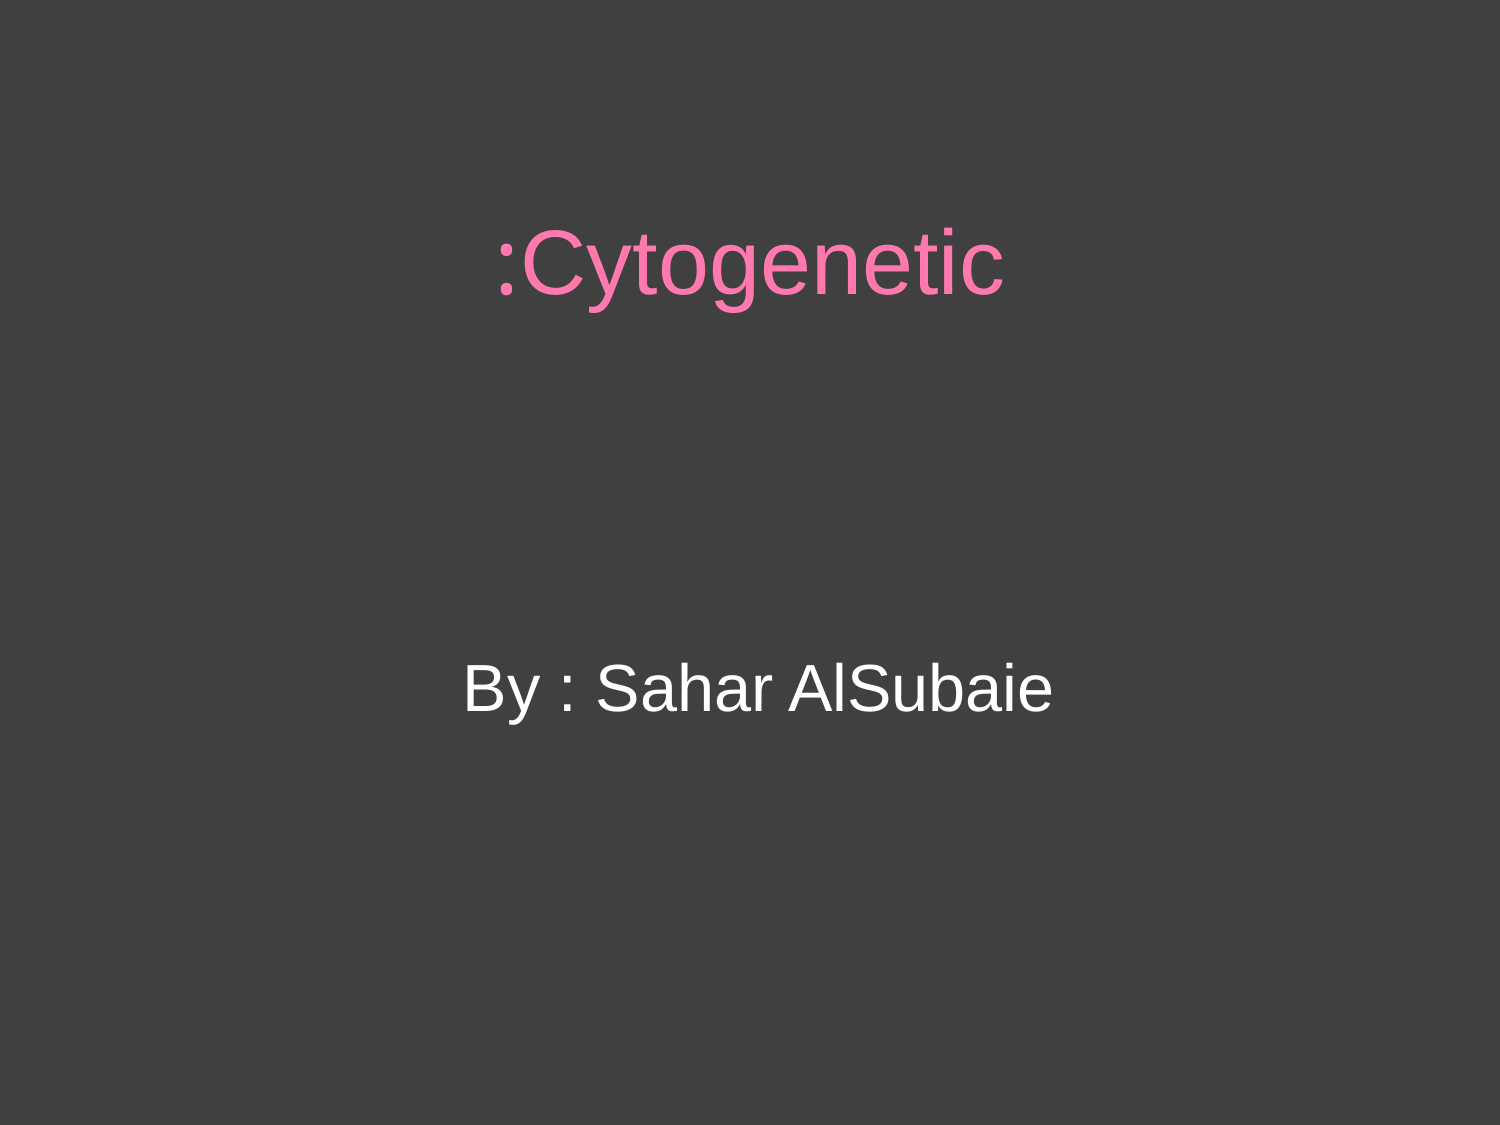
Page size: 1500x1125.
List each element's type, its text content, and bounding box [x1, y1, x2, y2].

subtitle By : Sahar AlSubaie [225, 637, 1275, 925]
title Cytogenetic: [112, 137, 1388, 379]
